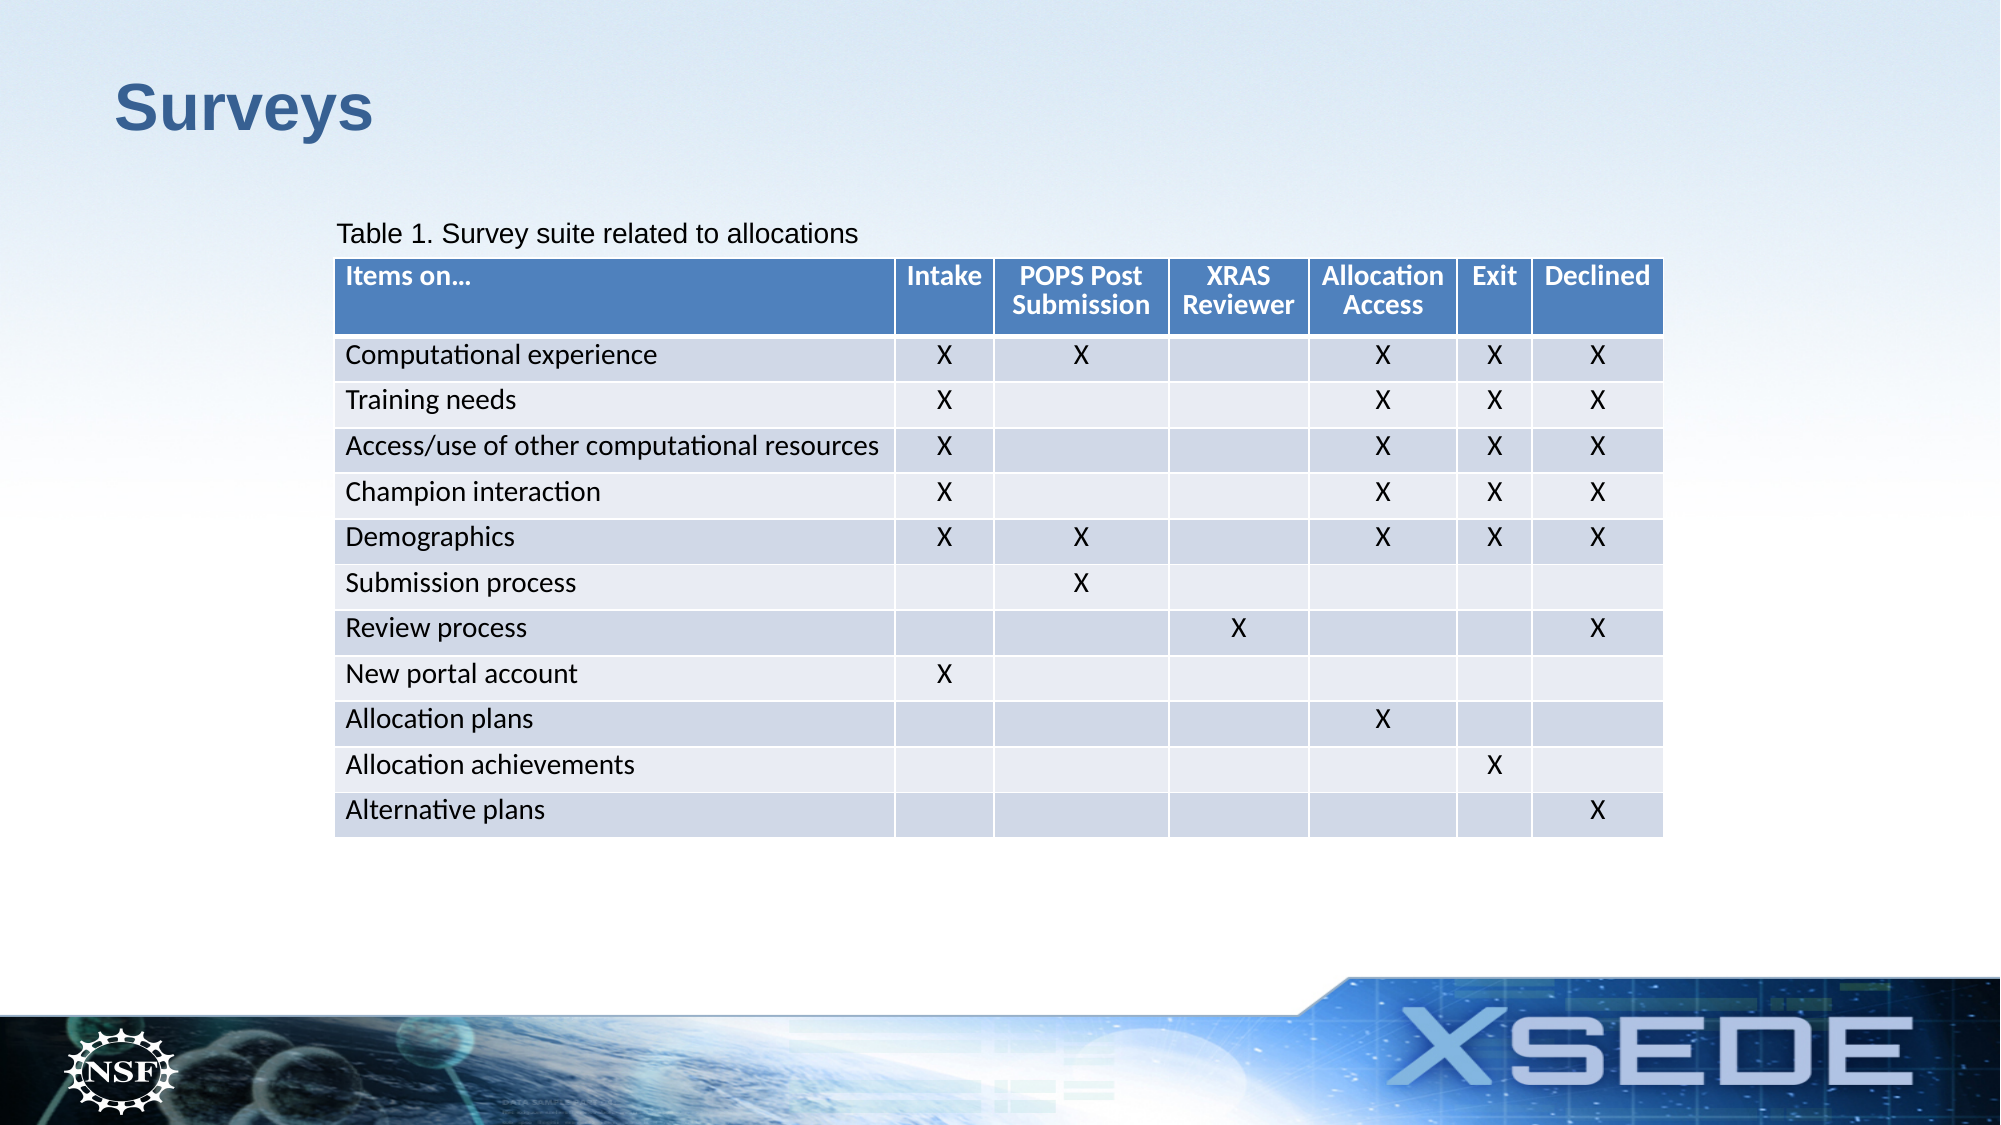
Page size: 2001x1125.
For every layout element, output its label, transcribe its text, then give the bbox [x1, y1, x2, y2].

table_cell [995, 793, 1168, 837]
table_cell X [1458, 520, 1531, 564]
table_cell Review process [335, 611, 894, 655]
table_cell [995, 474, 1168, 518]
table_cell X [995, 565, 1168, 609]
table_cell X [1310, 339, 1456, 381]
table_cell [896, 565, 993, 609]
table_header POPS Post Submission [995, 280, 1168, 334]
table_cell [896, 702, 993, 746]
table_cell [1170, 383, 1308, 427]
table_cell [995, 657, 1168, 700]
table_cell [1170, 520, 1308, 564]
table_cell [1170, 793, 1308, 837]
table_cell Demographics [335, 520, 894, 564]
table_cell [896, 793, 993, 837]
table_cell Training needs [335, 383, 894, 427]
table_cell [1170, 748, 1308, 792]
table_cell Access/use of other computational resources [335, 429, 894, 472]
table_cell New portal account [335, 657, 894, 700]
table_cell Allocation plans [335, 702, 894, 746]
table_cell [1310, 565, 1456, 609]
table_cell [1533, 702, 1663, 746]
table_cell [1170, 474, 1308, 518]
table_header Declined [1533, 259, 1663, 334]
table_cell [1170, 339, 1308, 381]
table_cell X [1533, 793, 1663, 837]
table_cell X [896, 339, 993, 381]
text_box Table 1. Survey suite related to allocations [324, 191, 1338, 280]
table_cell X [1170, 611, 1308, 655]
table_cell X [995, 339, 1168, 381]
table_cell [1458, 565, 1531, 609]
table_cell [995, 429, 1168, 472]
table_cell X [1533, 520, 1663, 564]
table_cell X [896, 520, 993, 564]
table_cell [1310, 657, 1456, 700]
table_cell [1310, 611, 1456, 655]
table_cell Computational experience [335, 339, 894, 381]
table_cell X [1458, 339, 1531, 381]
table_cell [1170, 565, 1308, 609]
table_header Intake [896, 280, 993, 334]
table_cell X [896, 657, 993, 700]
table_cell [1170, 702, 1308, 746]
table_cell X [1458, 429, 1531, 472]
table_cell X [1458, 748, 1531, 792]
table_cell X [1310, 429, 1456, 472]
table_cell X [1533, 383, 1663, 427]
table_cell X [1310, 702, 1456, 746]
table_cell Allocation achievements [335, 748, 894, 792]
table_cell [896, 748, 993, 792]
table_cell [1310, 748, 1456, 792]
table_cell X [1533, 611, 1663, 655]
table_header Allocation Access [1310, 259, 1456, 334]
table_cell [1310, 793, 1456, 837]
table_cell [1458, 657, 1531, 700]
table_cell Champion interaction [335, 474, 894, 518]
table_cell [1458, 793, 1531, 837]
table_cell X [1533, 429, 1663, 472]
table_header Exit [1458, 259, 1531, 334]
table_cell [995, 702, 1168, 746]
table_cell X [1310, 474, 1456, 518]
table_cell X [896, 383, 993, 427]
table_cell [1458, 702, 1531, 746]
table_cell X [995, 520, 1168, 564]
table_cell [1533, 565, 1663, 609]
table_header Items on… [335, 280, 894, 334]
table_cell [1533, 657, 1663, 700]
table_cell X [1310, 520, 1456, 564]
table_cell X [1533, 339, 1663, 381]
table_header XRAS Reviewer [1170, 280, 1308, 334]
table_cell X [896, 474, 993, 518]
table_cell Submission process [335, 565, 894, 609]
picture [0, 0, 2000, 1125]
table_cell [1533, 748, 1663, 792]
table_cell [995, 748, 1168, 792]
table_cell X [1458, 383, 1531, 427]
table_cell X [1533, 474, 1663, 518]
table_cell [995, 611, 1168, 655]
table_cell [1458, 611, 1531, 655]
table_cell X [1310, 383, 1456, 427]
table_cell [1170, 429, 1308, 472]
title Surveys [99, 44, 1901, 163]
table_cell X [896, 429, 993, 472]
table_cell X [1458, 474, 1531, 518]
table_cell [896, 611, 993, 655]
table_cell [1170, 657, 1308, 700]
table_cell Alternative plans [335, 793, 894, 837]
table_cell [995, 383, 1168, 427]
